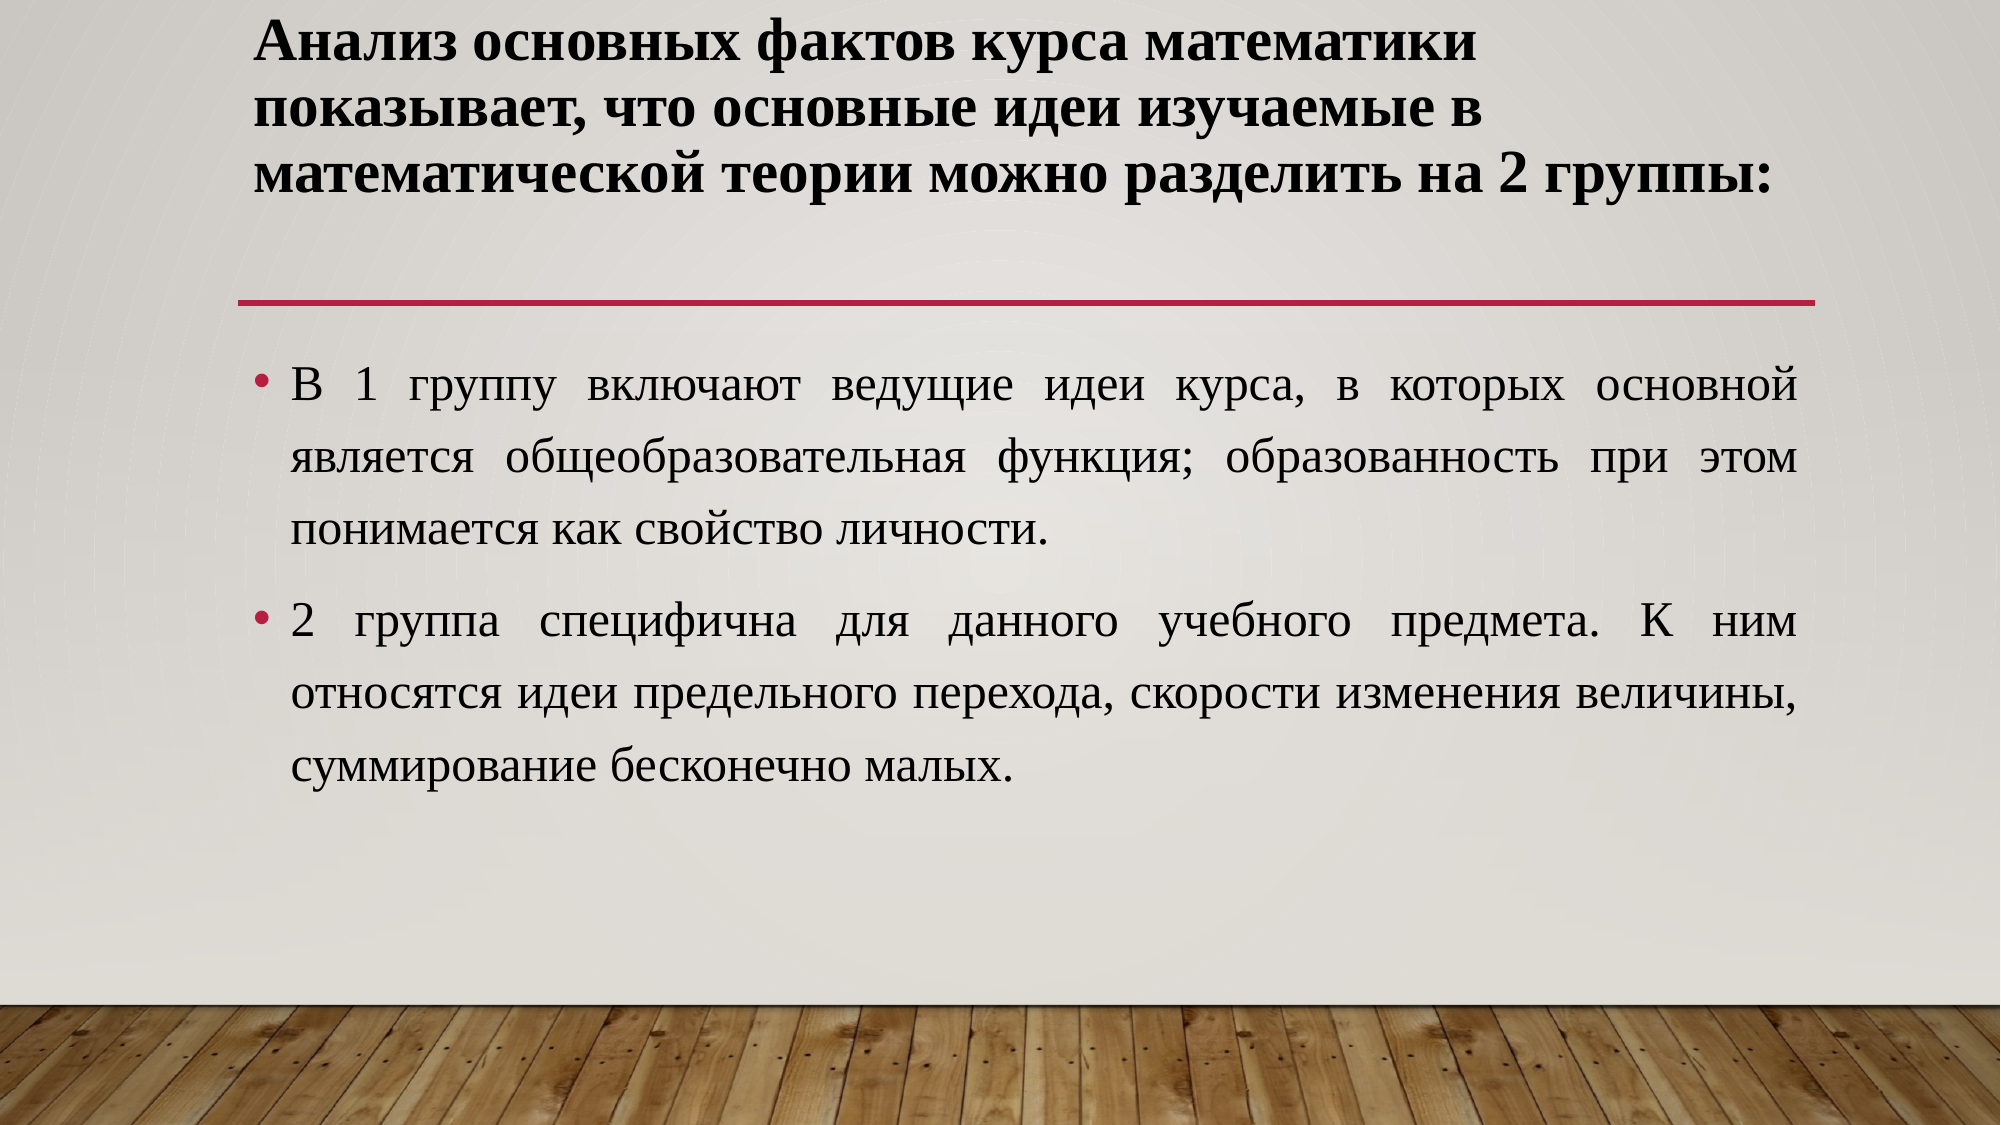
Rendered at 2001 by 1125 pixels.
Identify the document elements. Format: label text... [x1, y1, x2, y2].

picture [0, 1005, 2000, 1125]
title Анализ основных фактов курса математики показывает, что основные идеи изучаемые в математической теории можно разделить на 2 группы: [238, 0, 1814, 229]
list В 1 группу включают ведущие идеи курса, в которых основной является общеобразовательная функция; образованность при этом понимается как свойство личности. 2 группа специфична для данного учебного предмета. К ним относятся идеи предельного перехода, скорости изменения величины, суммирование бесконечно малых. [238, 330, 1814, 897]
